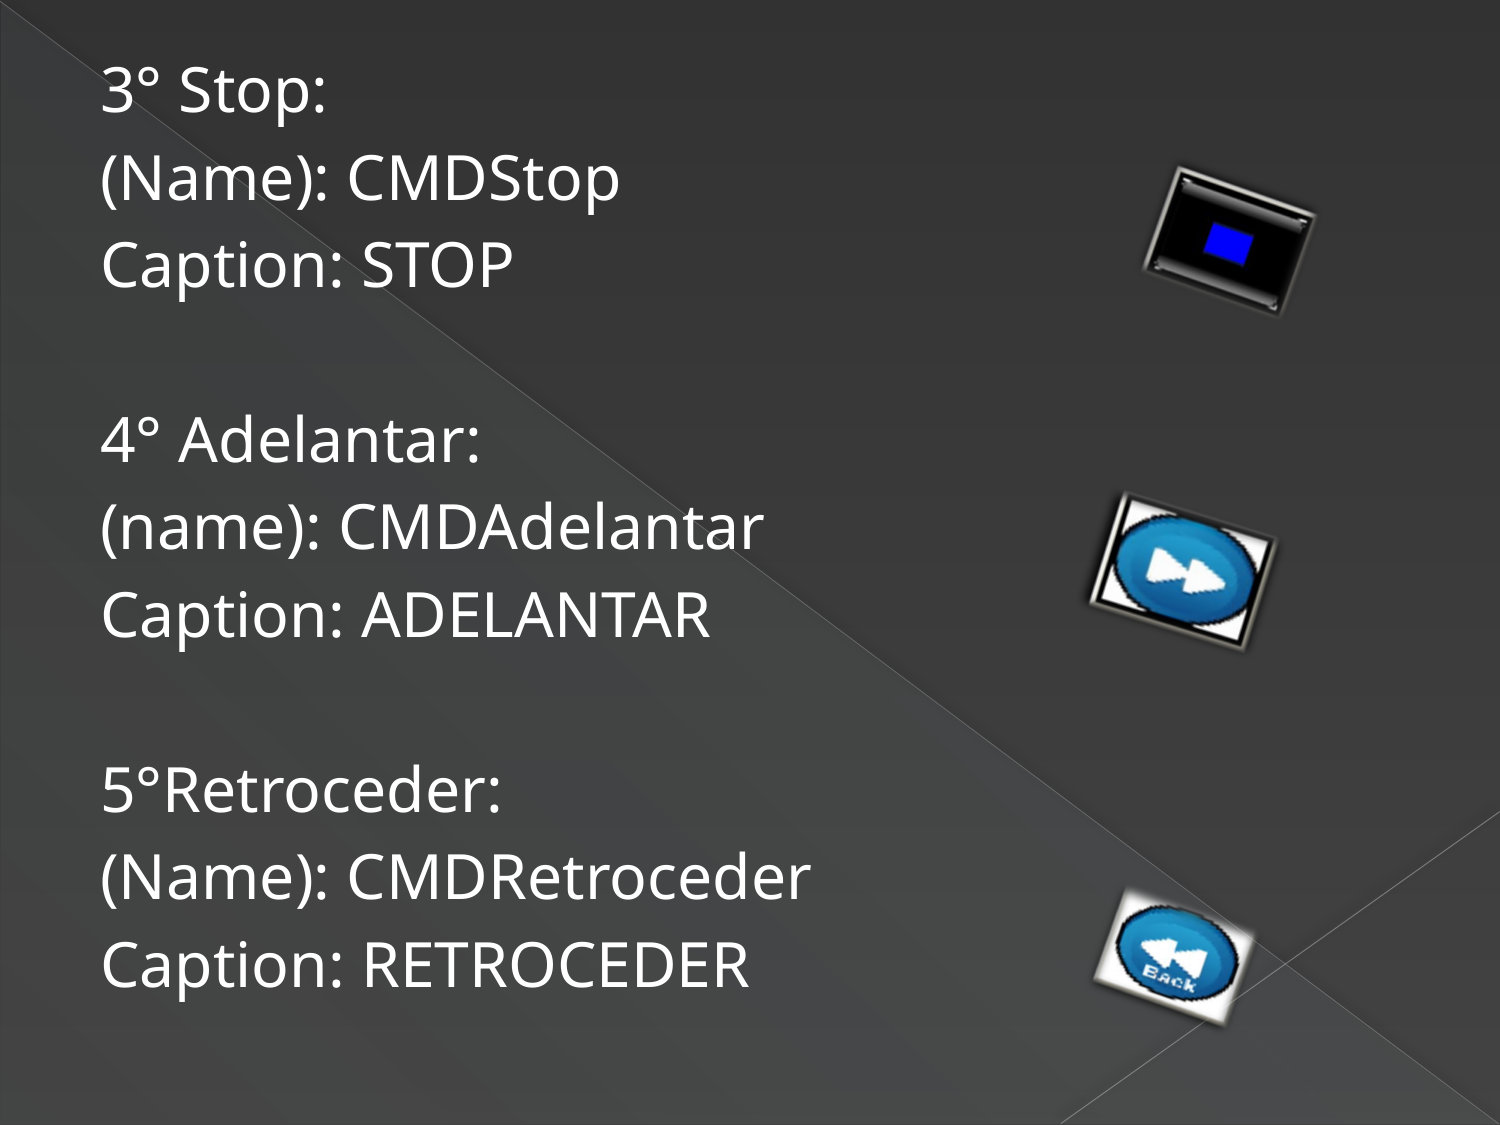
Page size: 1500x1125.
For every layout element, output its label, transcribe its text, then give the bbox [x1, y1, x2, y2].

list 3° Stop: (Name): CMDStop Caption: STOP 4° Adelantar: (name): CMDAdelantar Caption: ADELANTAR 5°Retroceder: (Name): CMDRetroceder Caption: RETROCEDER [75, 42, 1425, 1059]
picture [1084, 503, 1278, 643]
picture [1144, 172, 1314, 306]
picture [1092, 898, 1255, 1021]
